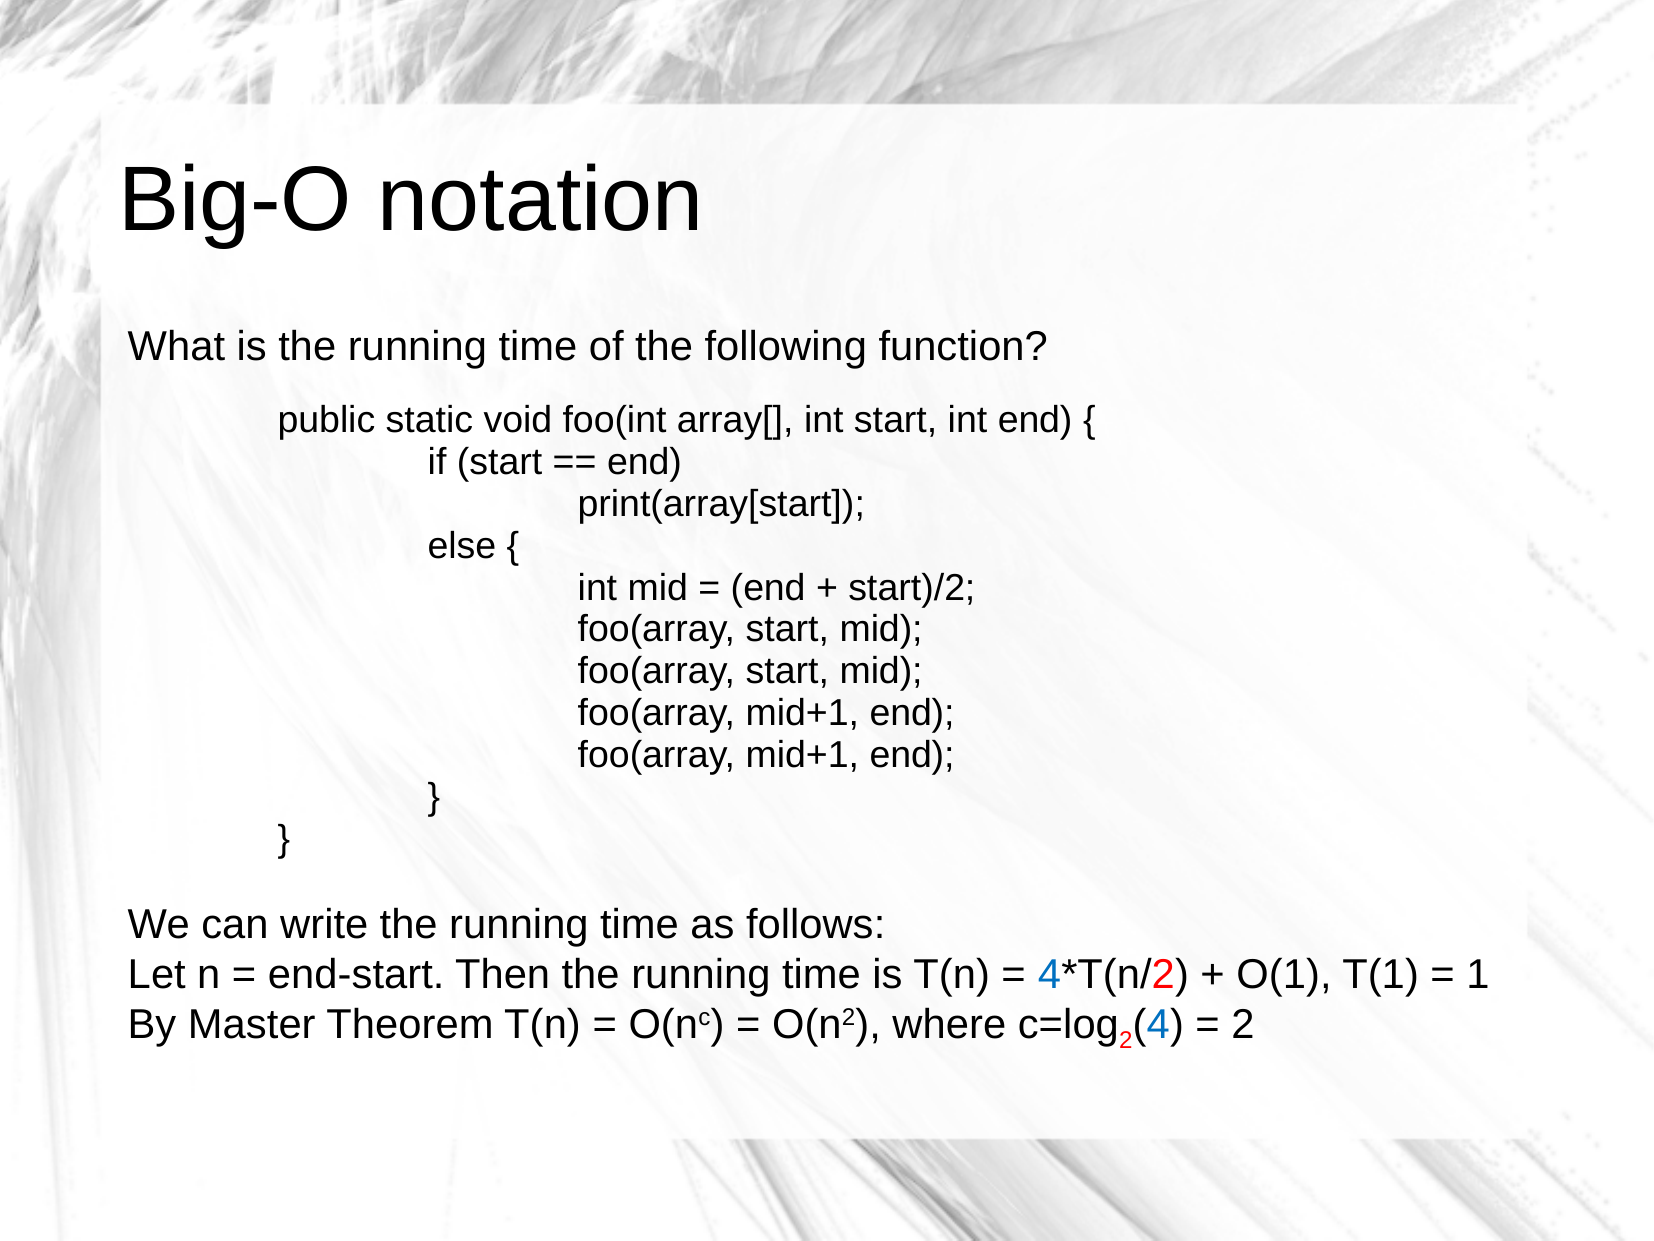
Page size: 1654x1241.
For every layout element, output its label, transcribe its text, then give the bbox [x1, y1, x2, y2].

picture [0, 0, 1654, 1241]
list What is the running time of the following function? public static void foo(int array[], int start, int end) { if (start == end) print(array[start]); else { int mid = (end + start)/2; foo(array, start, mid); foo(array, start, mid); foo(array, mid+1, end); foo(array, mid+1, end); } } We can write the running time as follows: Let n = end-start. Then the running time is T(n) = 4*T(n/2) + O(1), T(1) = 1 By Master Theorem T(n) = O(nc) = O(n2), where c=log2(4) = 2 [118, 319, 1571, 1109]
title Big-O notation [118, 93, 1506, 299]
